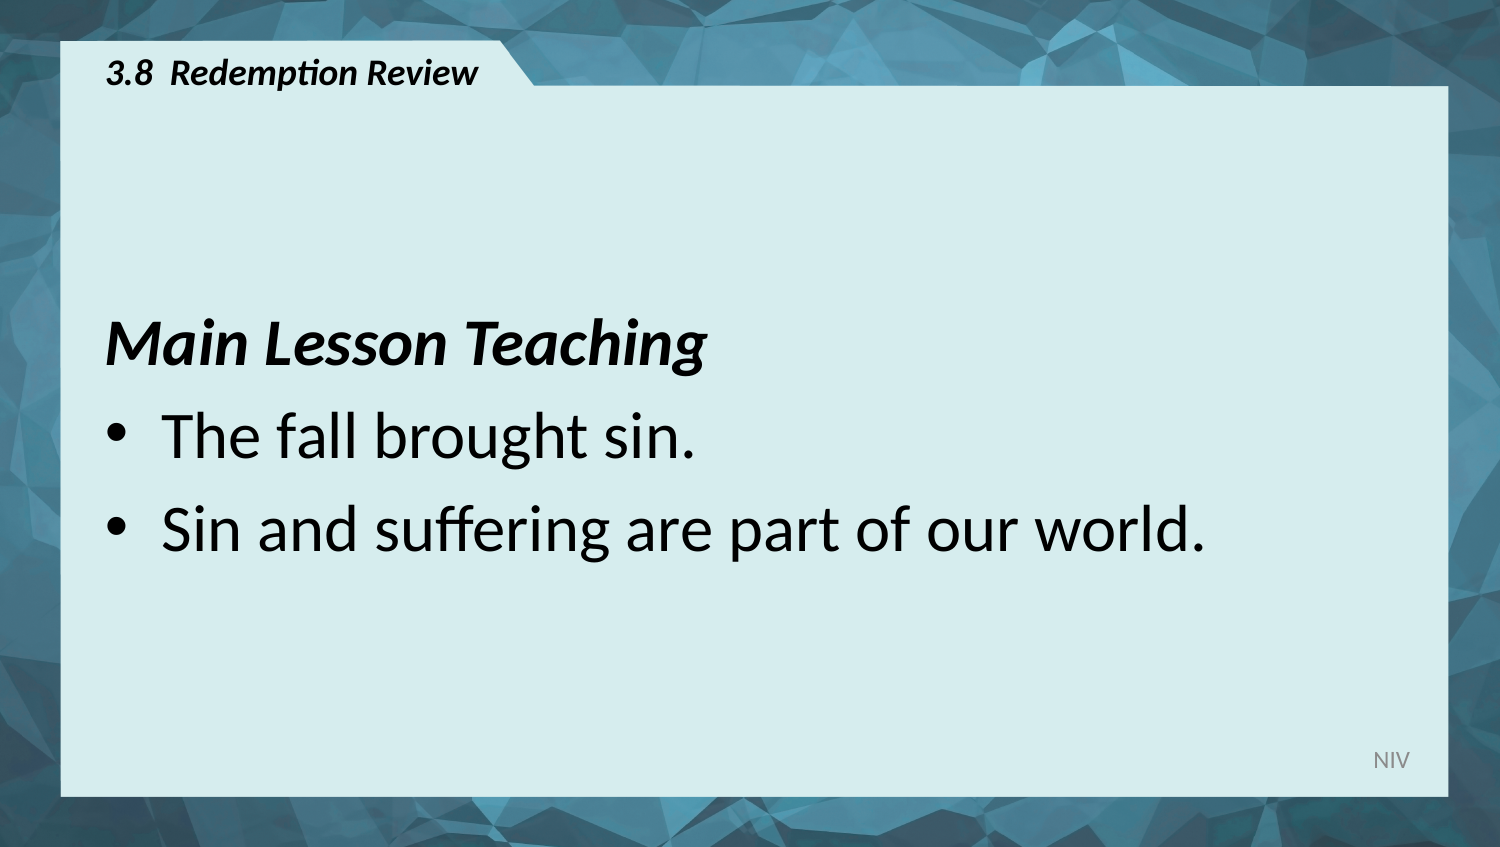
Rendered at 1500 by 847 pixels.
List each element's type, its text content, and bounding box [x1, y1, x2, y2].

footer NIV [950, 736, 1425, 782]
picture [0, 0, 1500, 847]
title 3.8 Redemption Review [89, 33, 1420, 108]
list Main Lesson Teaching The fall brought sin. Sin and suffering are part of our world. [89, 141, 1403, 722]
